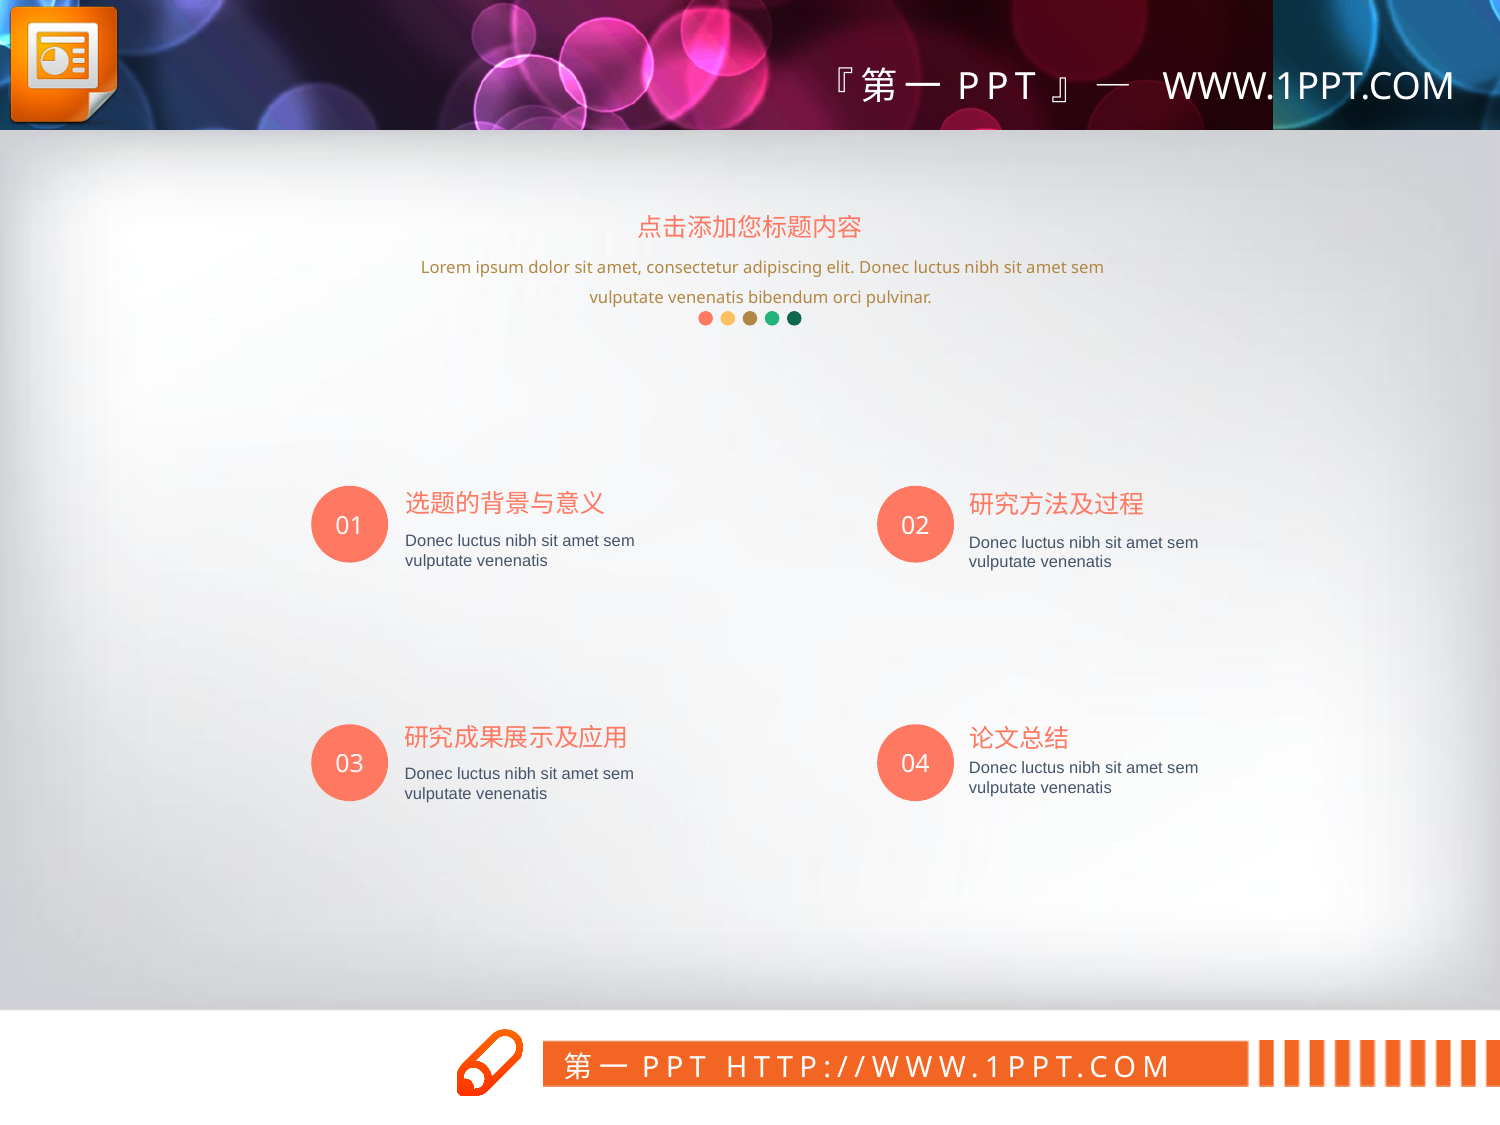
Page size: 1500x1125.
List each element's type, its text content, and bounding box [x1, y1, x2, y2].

text_box Donec luctus nibh sit amet sem vulputate venenatis [390, 522, 654, 577]
text_box 02 [877, 485, 955, 563]
text_box 点击添加您标题内容 [622, 203, 878, 239]
text_box Donec luctus nibh sit amet sem vulputate venenatis [954, 750, 1217, 805]
text_box 研究方法及过程 [955, 481, 1160, 524]
text_box Donec luctus nibh sit amet sem vulputate venenatis [389, 755, 653, 810]
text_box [698, 310, 802, 326]
text_box 01 [311, 485, 389, 563]
text_box 研究成果展示及应用 [389, 714, 645, 755]
text_box 03 [311, 724, 389, 802]
text_box 选题的背景与意义 [391, 479, 621, 522]
picture [543, 1040, 1500, 1087]
picture [0, 0, 1500, 1012]
text_box 论文总结 [954, 715, 1085, 750]
text_box 04 [877, 724, 954, 802]
text_box Lorem ipsum dolor sit amet, consectetur adipiscing elit. Donec luctus nibh sit amet sem vulputate venenatis bibendum orci pulvinar. [404, 239, 1122, 314]
text_box Donec luctus nibh sit amet sem vulputate venenatis [954, 524, 1217, 579]
